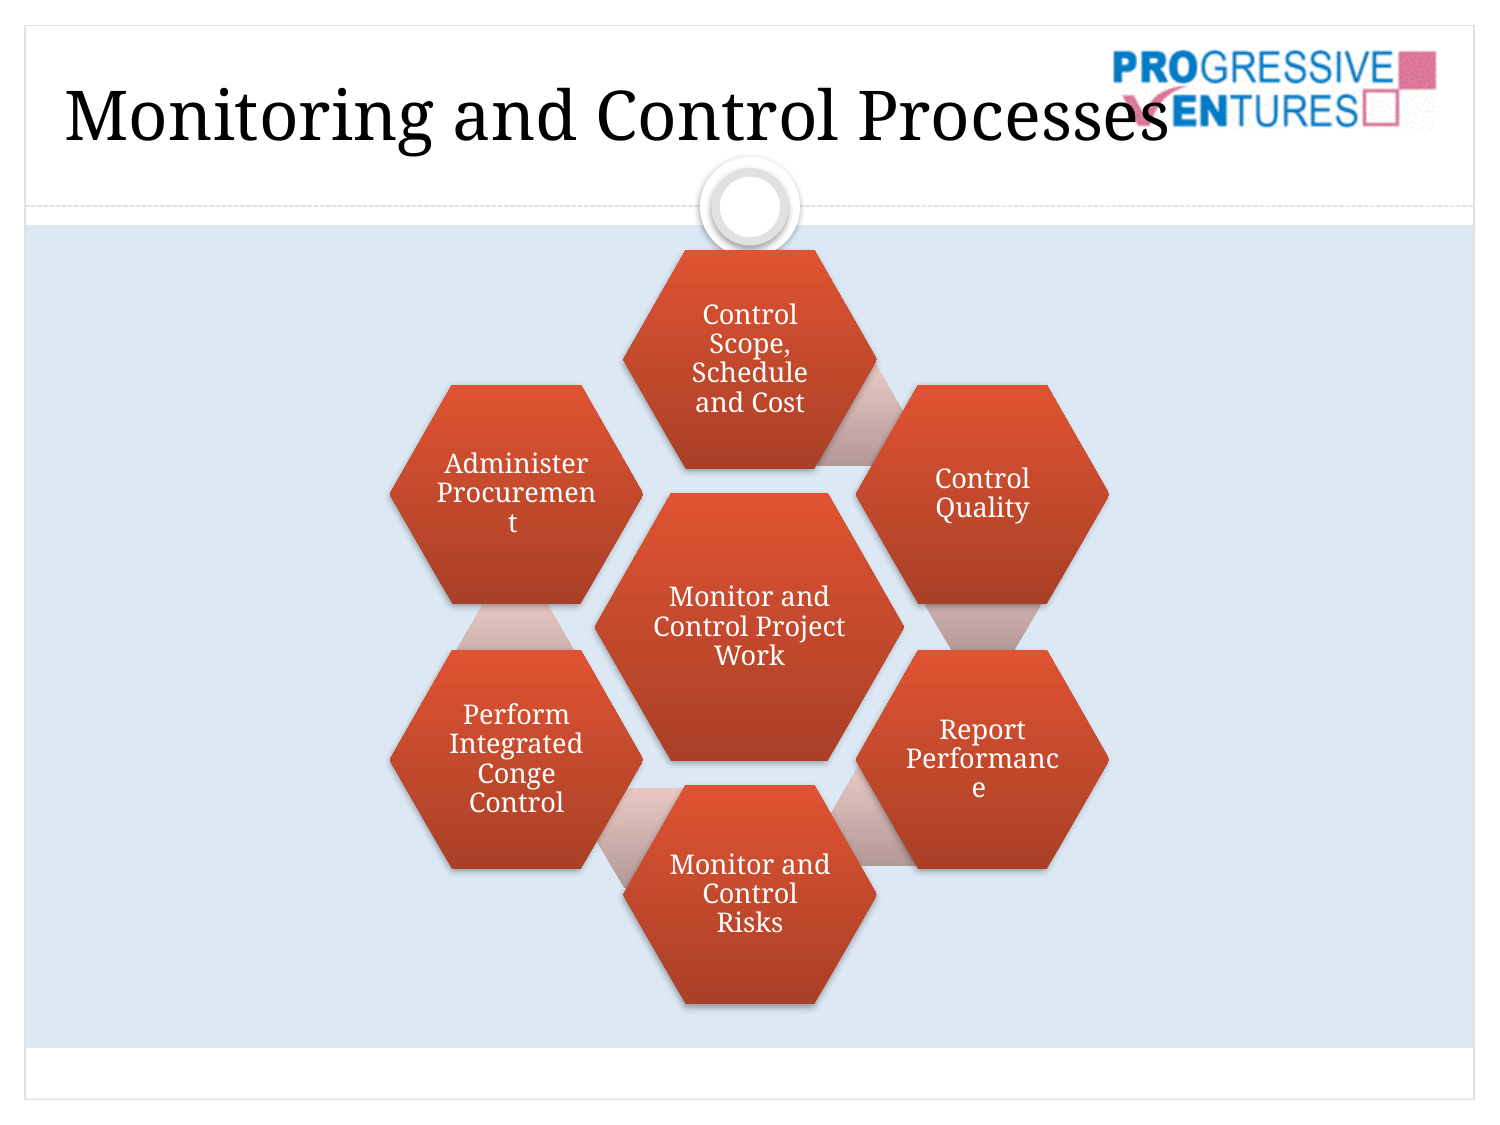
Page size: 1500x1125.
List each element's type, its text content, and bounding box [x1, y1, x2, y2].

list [49, 249, 1450, 1005]
title Monitoring and Control Processes [49, 37, 1450, 163]
